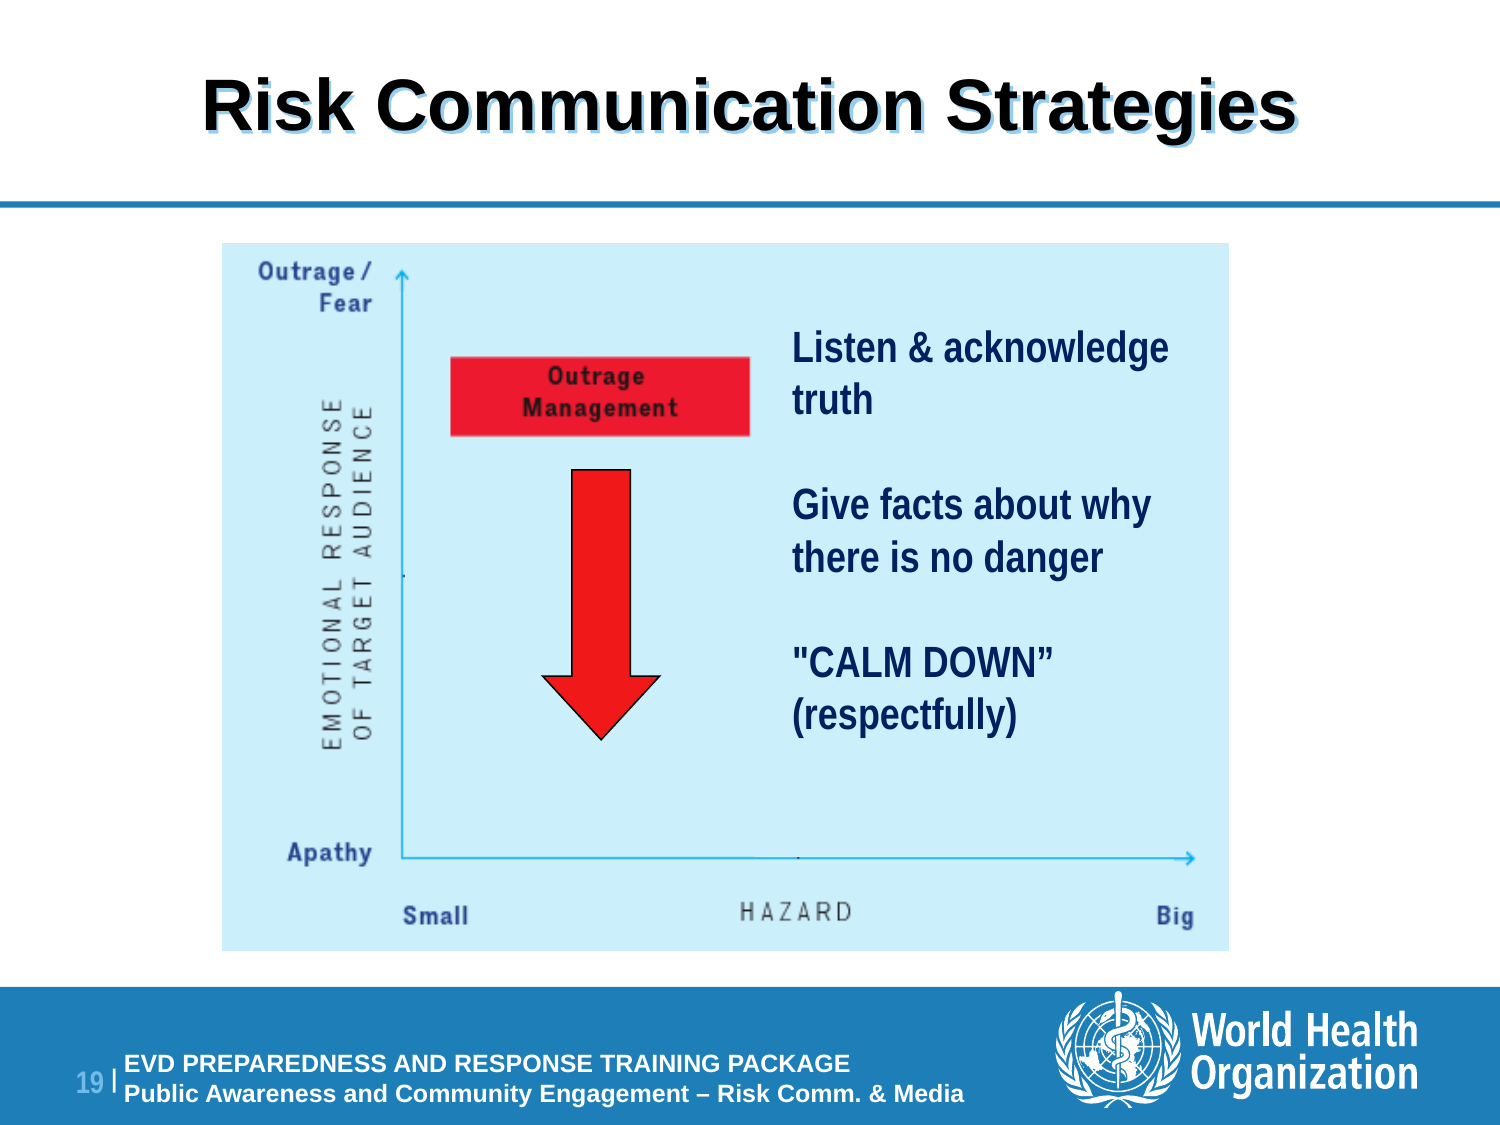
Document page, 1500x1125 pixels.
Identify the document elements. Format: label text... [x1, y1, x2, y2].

title Risk Communication Strategies [0, 0, 1500, 204]
picture [222, 243, 1229, 952]
